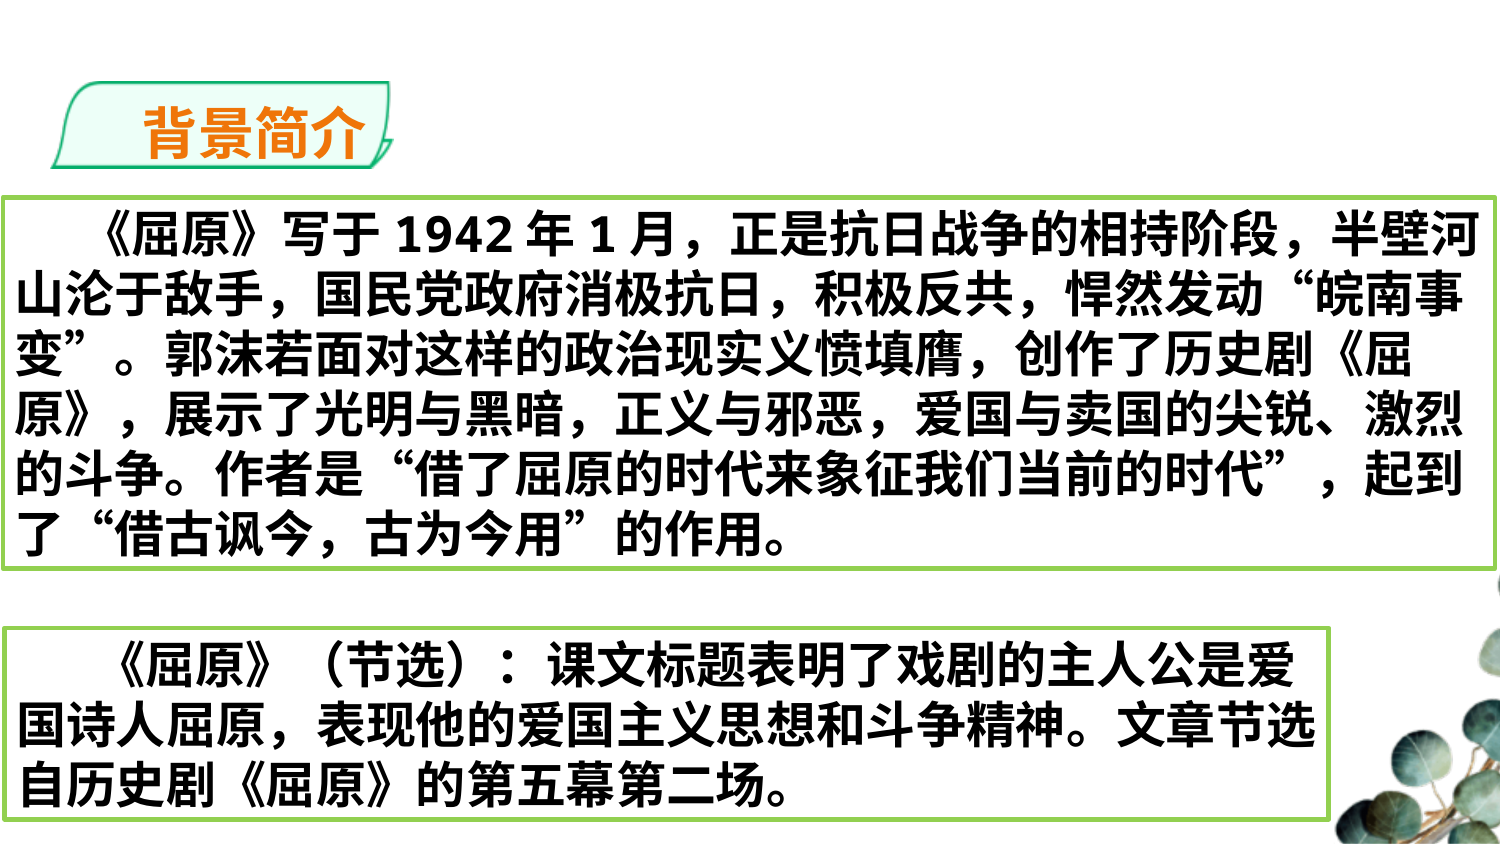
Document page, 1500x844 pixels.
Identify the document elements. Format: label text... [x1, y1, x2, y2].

text_box 《屈原》（节选）：课文标题表明了戏剧的主人公是爱国诗人屈原，表现他的爱国主义思想和斗争精神。文章节选自历史剧《屈原》的第五幕第二场。 [4, 628, 1329, 820]
picture [49, 80, 394, 169]
text_box 《屈原》写于1942年1月，正是抗日战争的相持阶段，半壁河山沦于敌手，国民党政府消极抗日，积极反共，悍然发动“皖南事变”。郭沫若面对这样的政治现实义愤填膺，创作了历史剧《屈原》，展示了光明与黑暗，正义与邪恶，爱国与卖国的尖锐、激烈的斗争。作者是“借了屈原的时代来象征我们当前的时代”，起到了“借古讽今，古为今用”的作用。 [3, 197, 1495, 569]
picture [1334, 565, 1500, 843]
